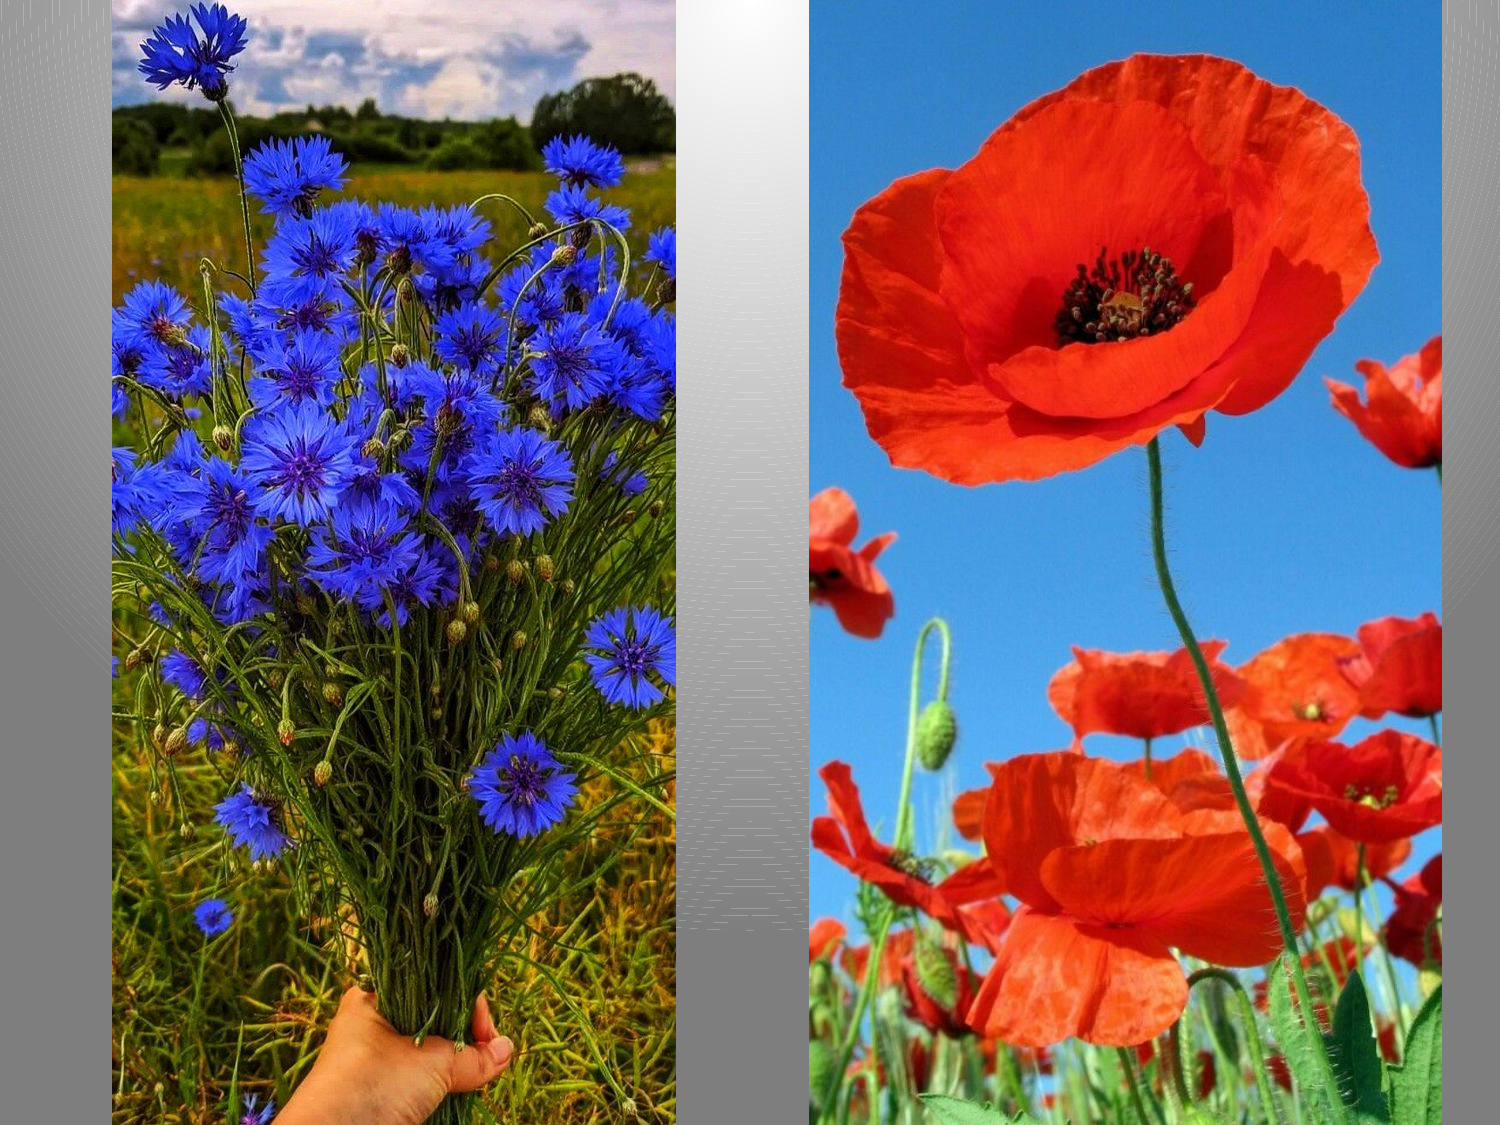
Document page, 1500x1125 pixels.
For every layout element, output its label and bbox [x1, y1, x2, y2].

picture [111, 0, 676, 1125]
picture [808, 0, 1443, 1125]
